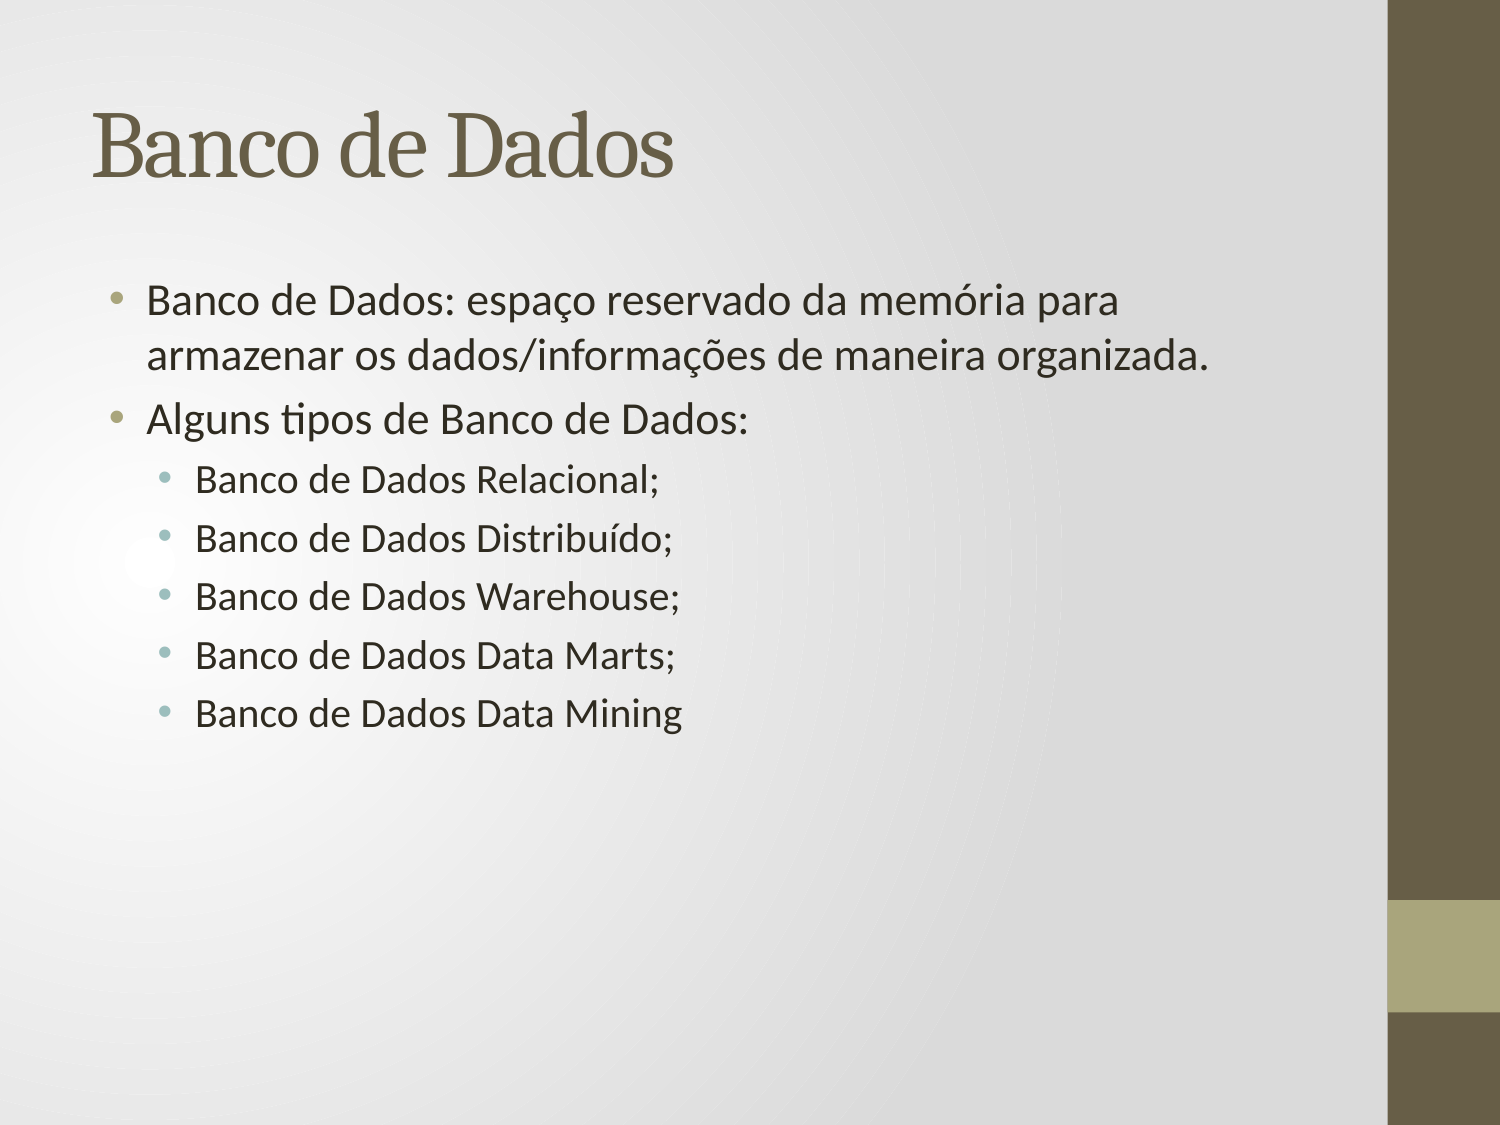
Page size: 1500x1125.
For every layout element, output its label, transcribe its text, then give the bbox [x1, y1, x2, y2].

title Banco de Dados [75, 45, 1325, 233]
list Banco de Dados: espaço reservado da memória para armazenar os dados/informações de maneira organizada. Alguns tipos de Banco de Dados: Banco de Dados Relacional; Banco de Dados Distribuído; Banco de Dados Warehouse; Banco de Dados Data Marts; Banco de Dados Data Mining [75, 262, 1325, 1050]
